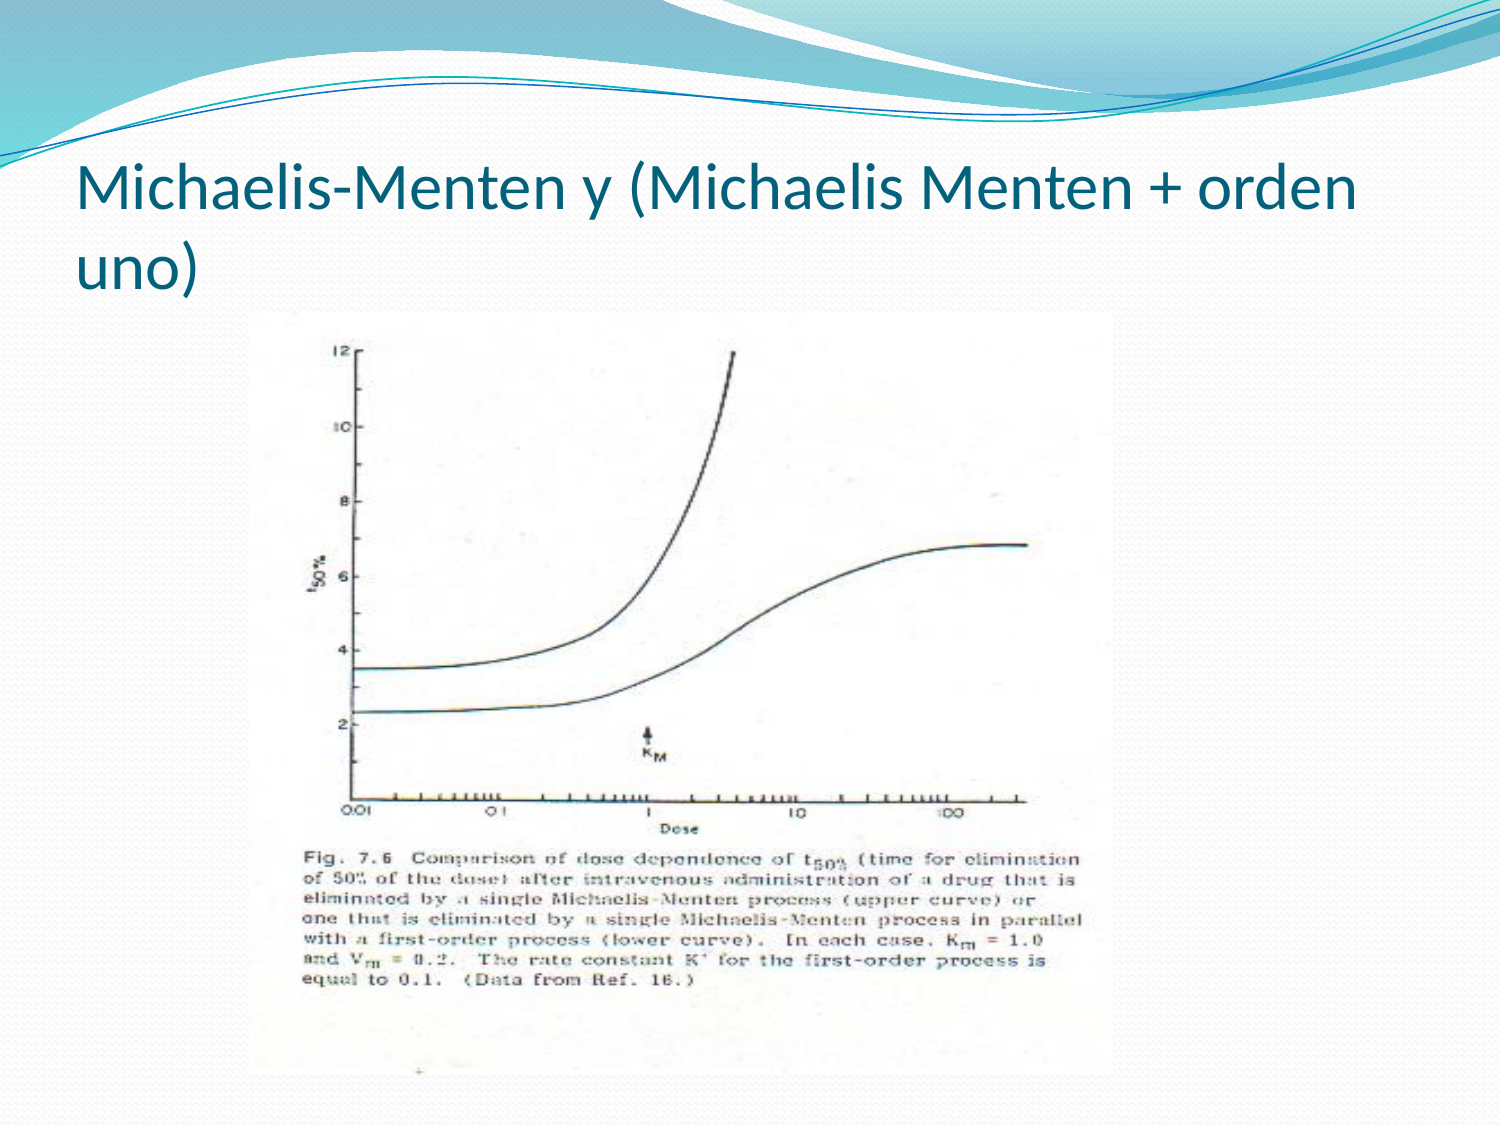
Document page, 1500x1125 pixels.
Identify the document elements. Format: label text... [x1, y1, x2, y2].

picture [249, 312, 1113, 1076]
title Michaelis-Menten y (Michaelis Menten + orden uno) [74, 115, 1438, 304]
